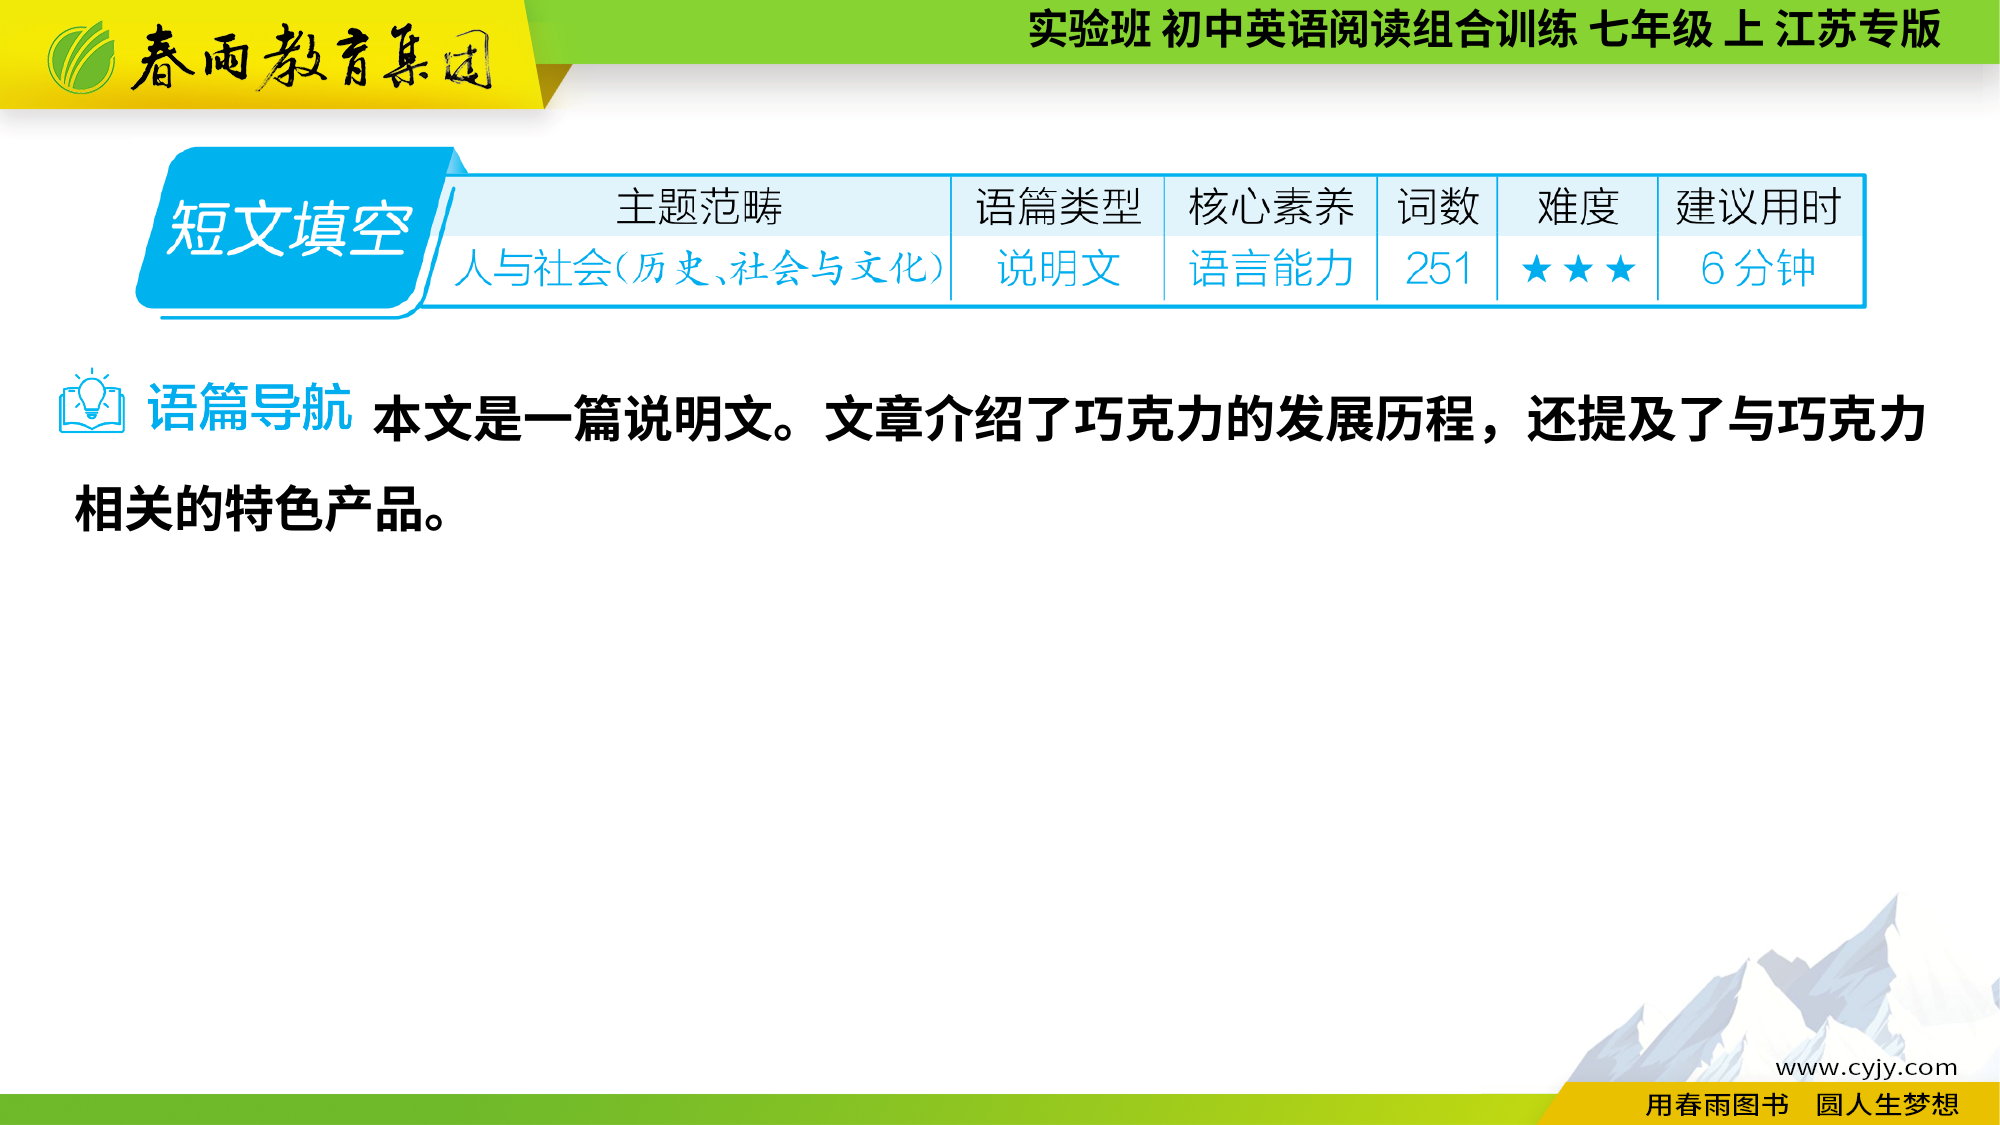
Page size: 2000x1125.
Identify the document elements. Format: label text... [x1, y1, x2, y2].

picture [0, 0, 2000, 1125]
list 本文是一篇说明文。文章介绍了巧克力的发展历程，还提及了与巧克力相关的特色产品。 [59, 350, 1944, 536]
